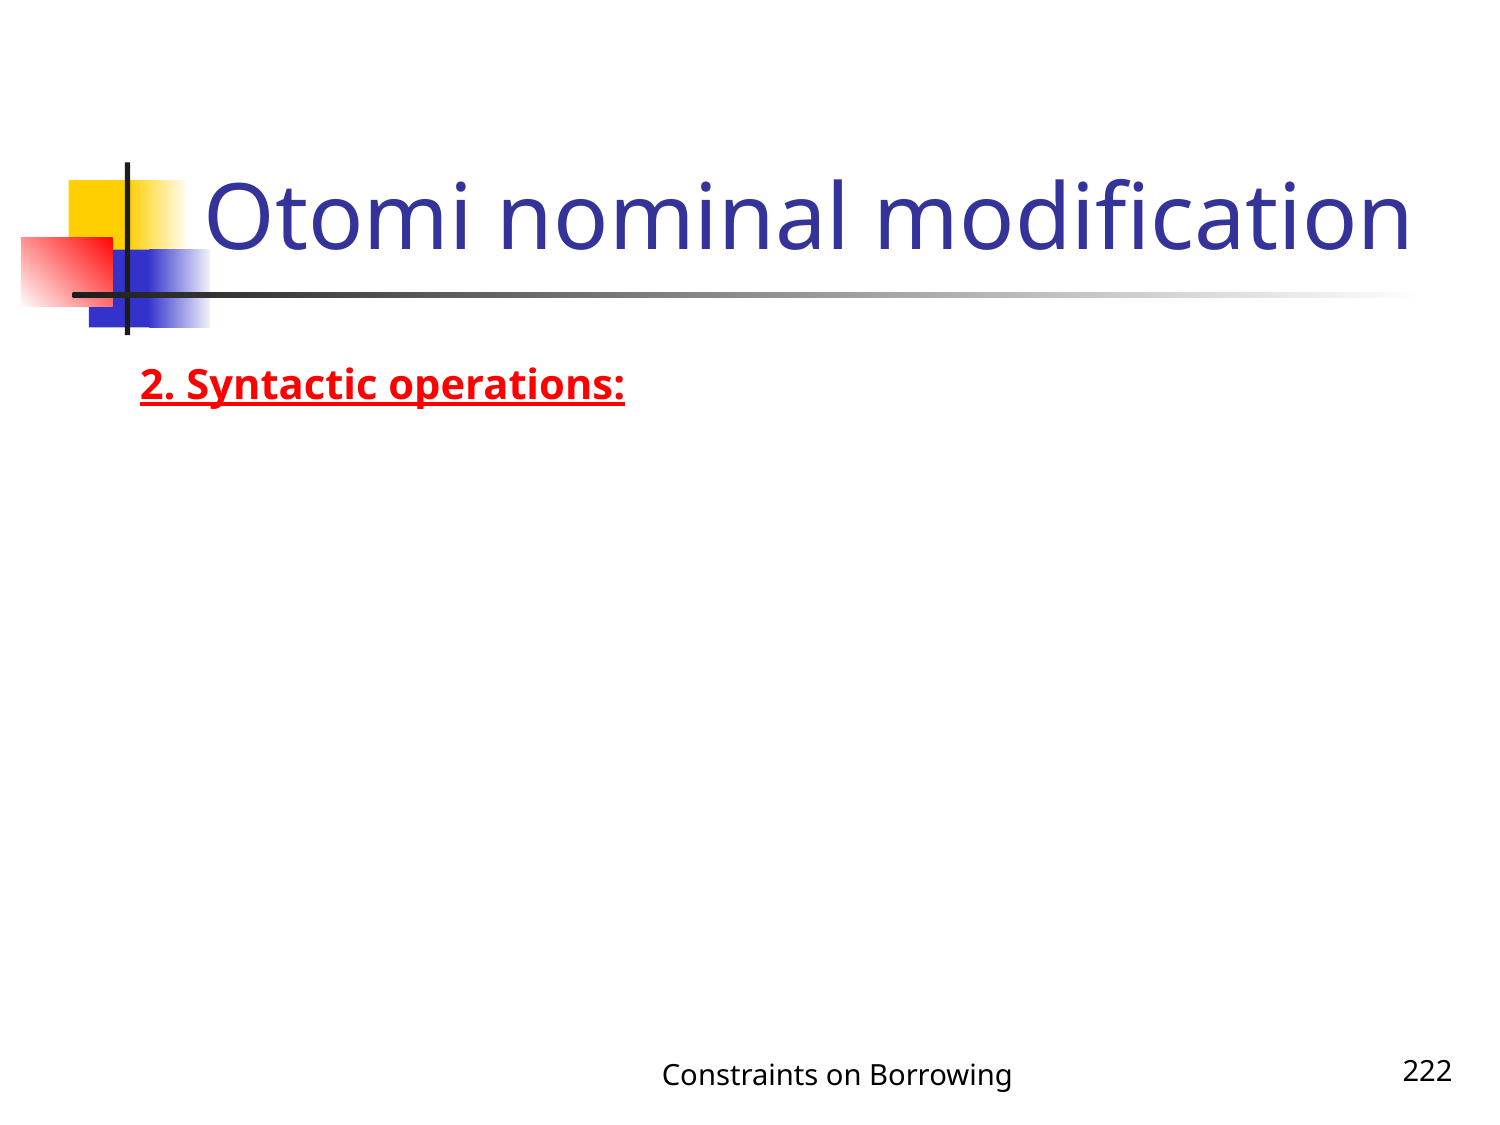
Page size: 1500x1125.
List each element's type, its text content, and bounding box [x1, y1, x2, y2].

text_box 2. Syntactic operations: [125, 350, 1425, 515]
footer Constraints on Borrowing [599, 1023, 1076, 1100]
title Otomi nominal modification [188, 34, 1468, 276]
slide_number 222 [1154, 1023, 1468, 1100]
